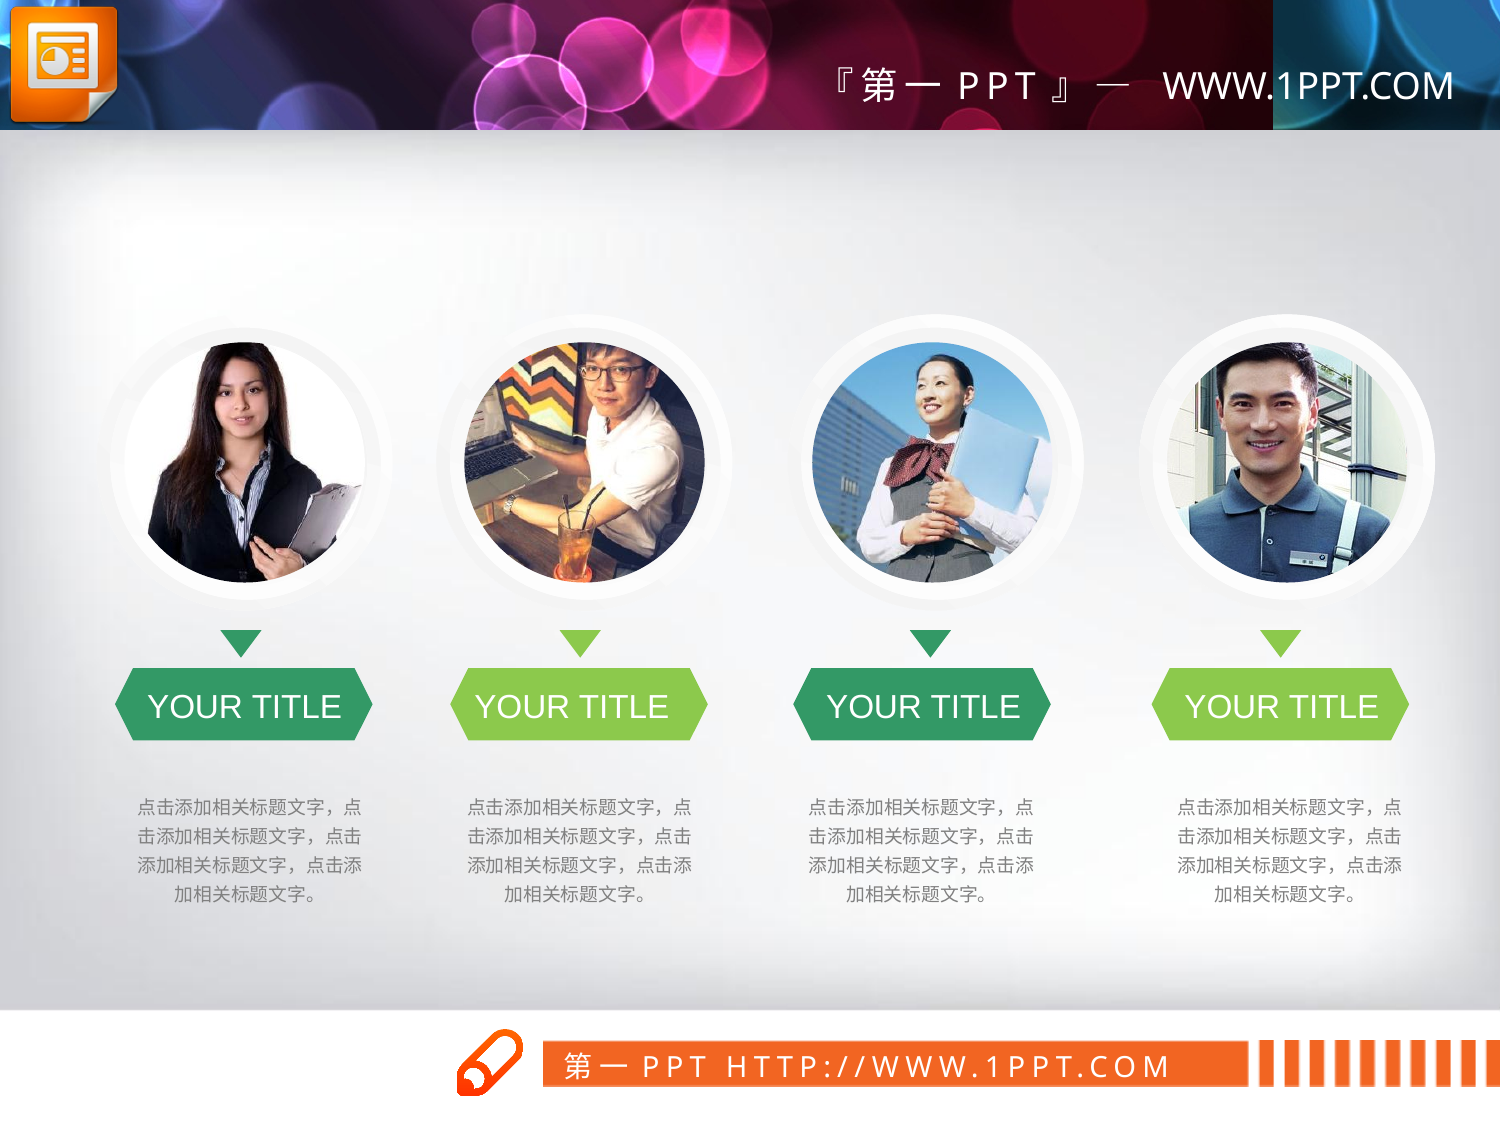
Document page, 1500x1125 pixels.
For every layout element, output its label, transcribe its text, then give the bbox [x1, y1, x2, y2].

text_box 点击添加相关标题文字，点击添加相关标题文字，点击添加相关标题文字，点击添加相关标题文字。 [1157, 780, 1423, 914]
text_box [464, 733, 694, 741]
text_box [220, 630, 262, 658]
text_box [114, 668, 359, 741]
text_box YOUR TITLE [1169, 677, 1408, 733]
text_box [787, 314, 1084, 611]
text_box [1260, 630, 1302, 658]
text_box 点击添加相关标题文字，点击添加相关标题文字，点击添加相关标题文字，点击添加相关标题文字。 [446, 780, 713, 914]
picture [0, 0, 1500, 1012]
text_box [96, 314, 393, 611]
text_box [1151, 668, 1396, 741]
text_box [436, 314, 733, 611]
text_box [463, 668, 695, 677]
text_box YOUR TITLE [459, 677, 699, 733]
text_box 点击添加相关标题文字，点击添加相关标题文字，点击添加相关标题文字，点击添加相关标题文字。 [117, 780, 383, 914]
picture [543, 1040, 1500, 1087]
text_box YOUR TITLE [811, 677, 1050, 733]
text_box 点击添加相关标题文字，点击添加相关标题文字，点击添加相关标题文字，点击添加相关标题文字。 [788, 780, 1055, 914]
text_box [793, 668, 1038, 741]
text_box [559, 630, 601, 658]
text_box YOUR TITLE [132, 677, 388, 733]
text_box [450, 686, 459, 722]
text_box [1138, 314, 1436, 611]
text_box [909, 630, 951, 658]
text_box [699, 686, 708, 722]
